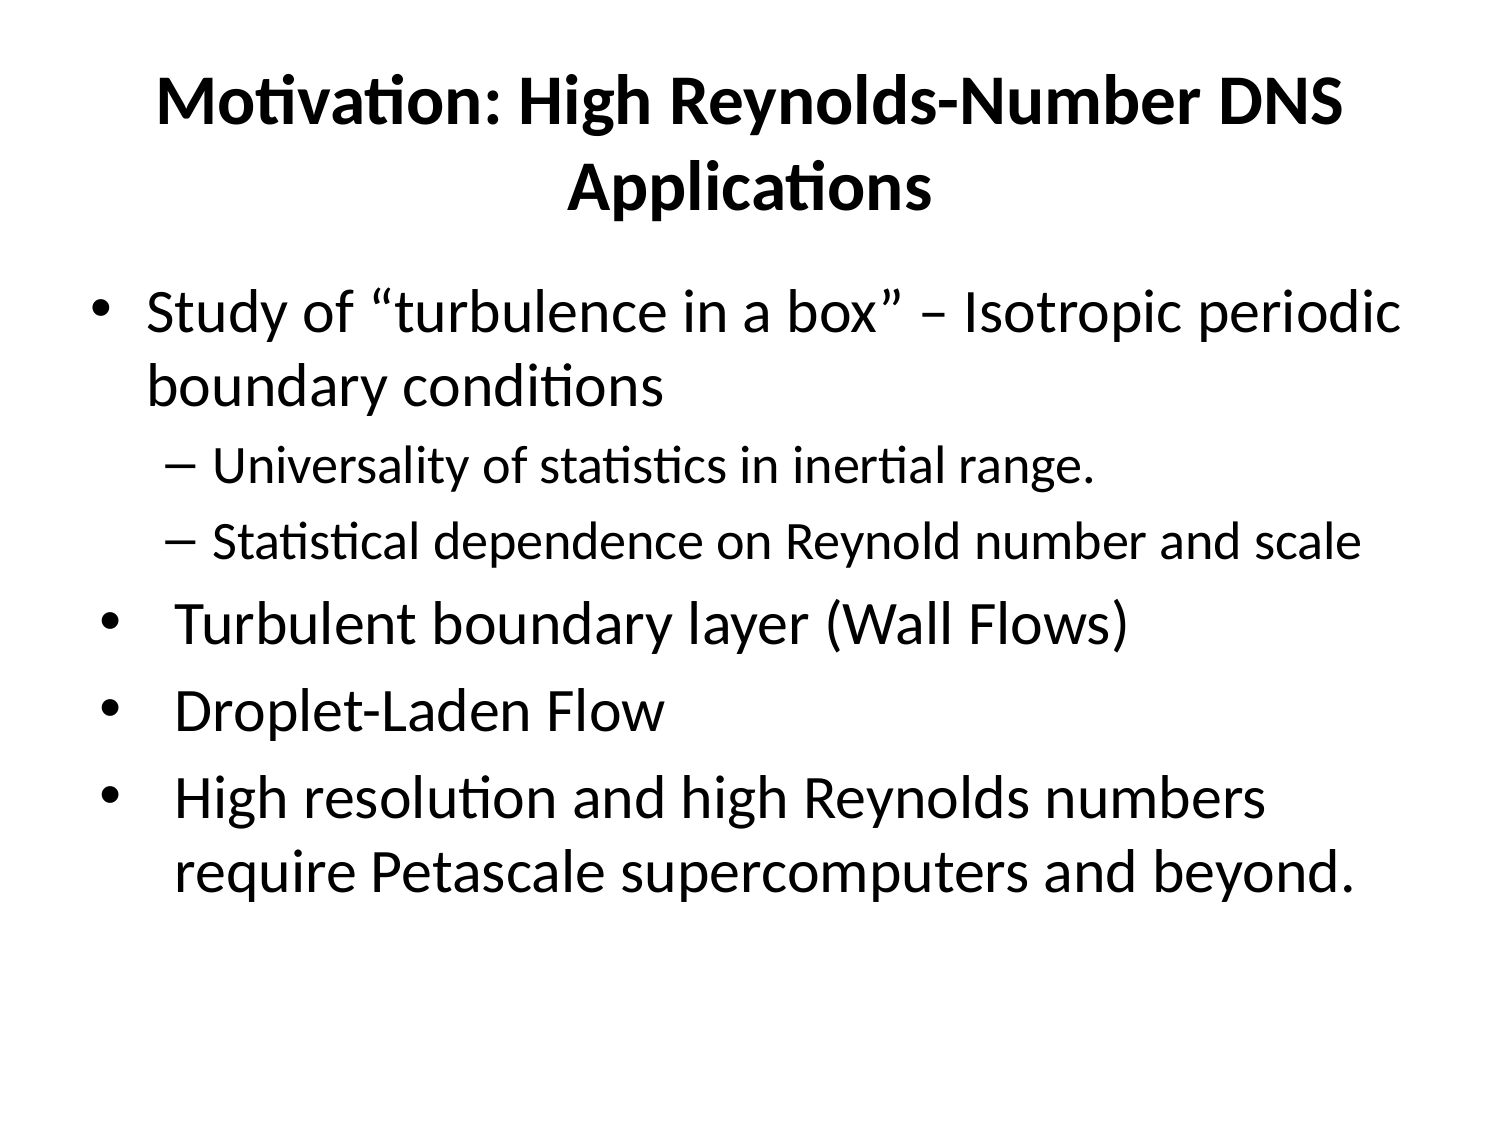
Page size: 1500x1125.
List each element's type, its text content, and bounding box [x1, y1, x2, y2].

title Motivation: High Reynolds-Number DNS Applications [75, 45, 1425, 233]
list Study of “turbulence in a box” – Isotropic periodic boundary conditions Universality of statistics in inertial range. Statistical dependence on Reynold number and scale Turbulent boundary layer (Wall Flows) Droplet-Laden Flow High resolution and high Reynolds numbers require Petascale supercomputers and beyond. [75, 262, 1425, 1005]
